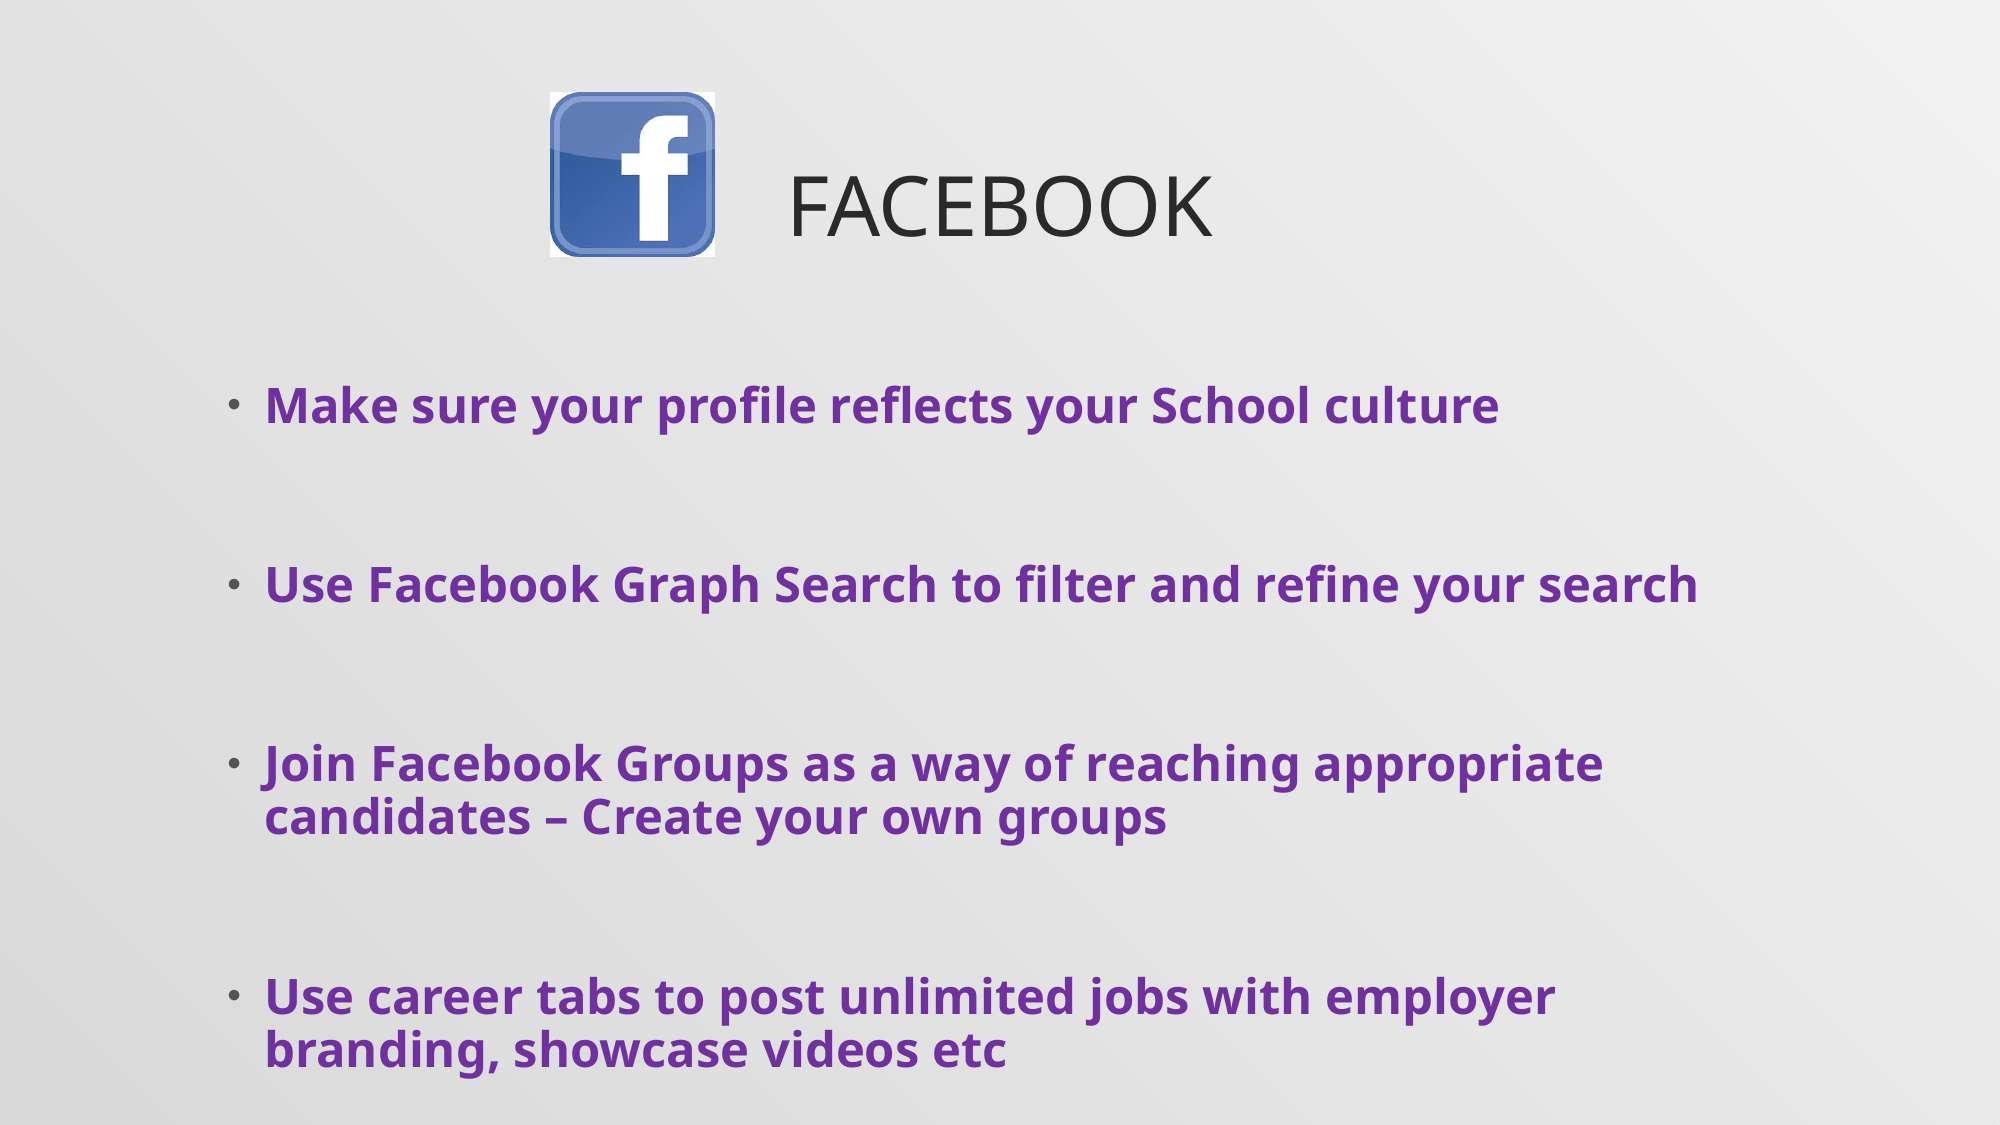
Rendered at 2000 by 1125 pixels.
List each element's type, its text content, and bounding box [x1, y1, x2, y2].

list Make sure your profile reflects your School culture Use Facebook Graph Search to filter and refine your search Join Facebook Groups as a way of reaching appropriate candidates – Create your own groups Use career tabs to post unlimited jobs with employer branding, showcase videos etc [205, 373, 1806, 1086]
title facebook [199, 45, 1800, 263]
picture [550, 92, 715, 257]
